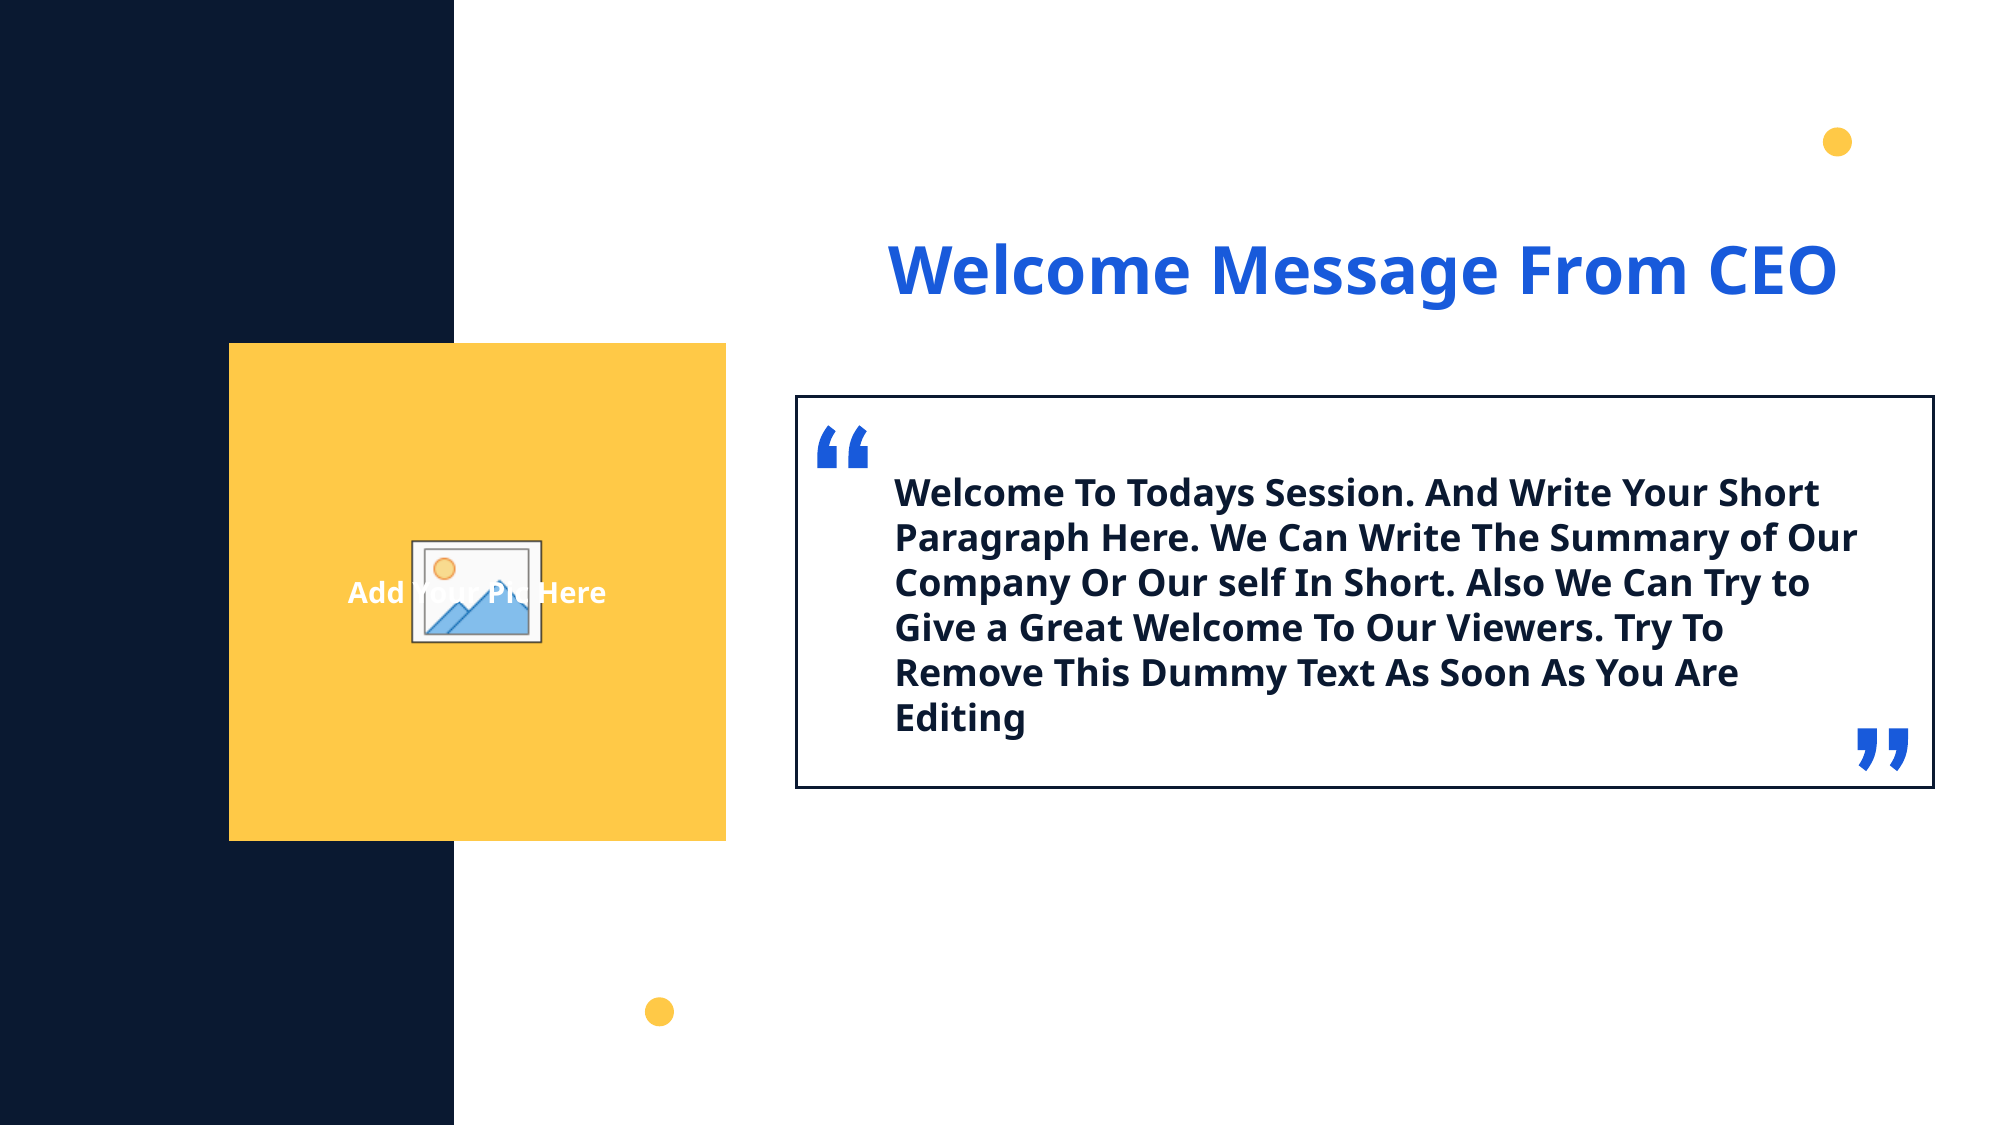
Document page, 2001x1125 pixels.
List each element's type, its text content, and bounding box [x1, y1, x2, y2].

text_box [848, 425, 868, 469]
text_box [817, 425, 837, 469]
text_box Welcome To Todays Session. And Write Your Short Paragraph Here. We Can Write The Summary of Our Company Or Our self In Short. Also We Can Try to Give a Great Welcome To Our Viewers. Try To Remove This Dummy Text As Soon As You Are Editing [879, 461, 1924, 747]
text_box [1857, 747, 1877, 772]
text_box [644, 997, 674, 1027]
text_box [1888, 747, 1908, 772]
text_box Welcome Message From CEO [874, 220, 1856, 316]
text_box [1822, 127, 1852, 157]
text_box [0, 0, 455, 1125]
picture [228, 342, 727, 842]
text_box [796, 396, 1934, 788]
